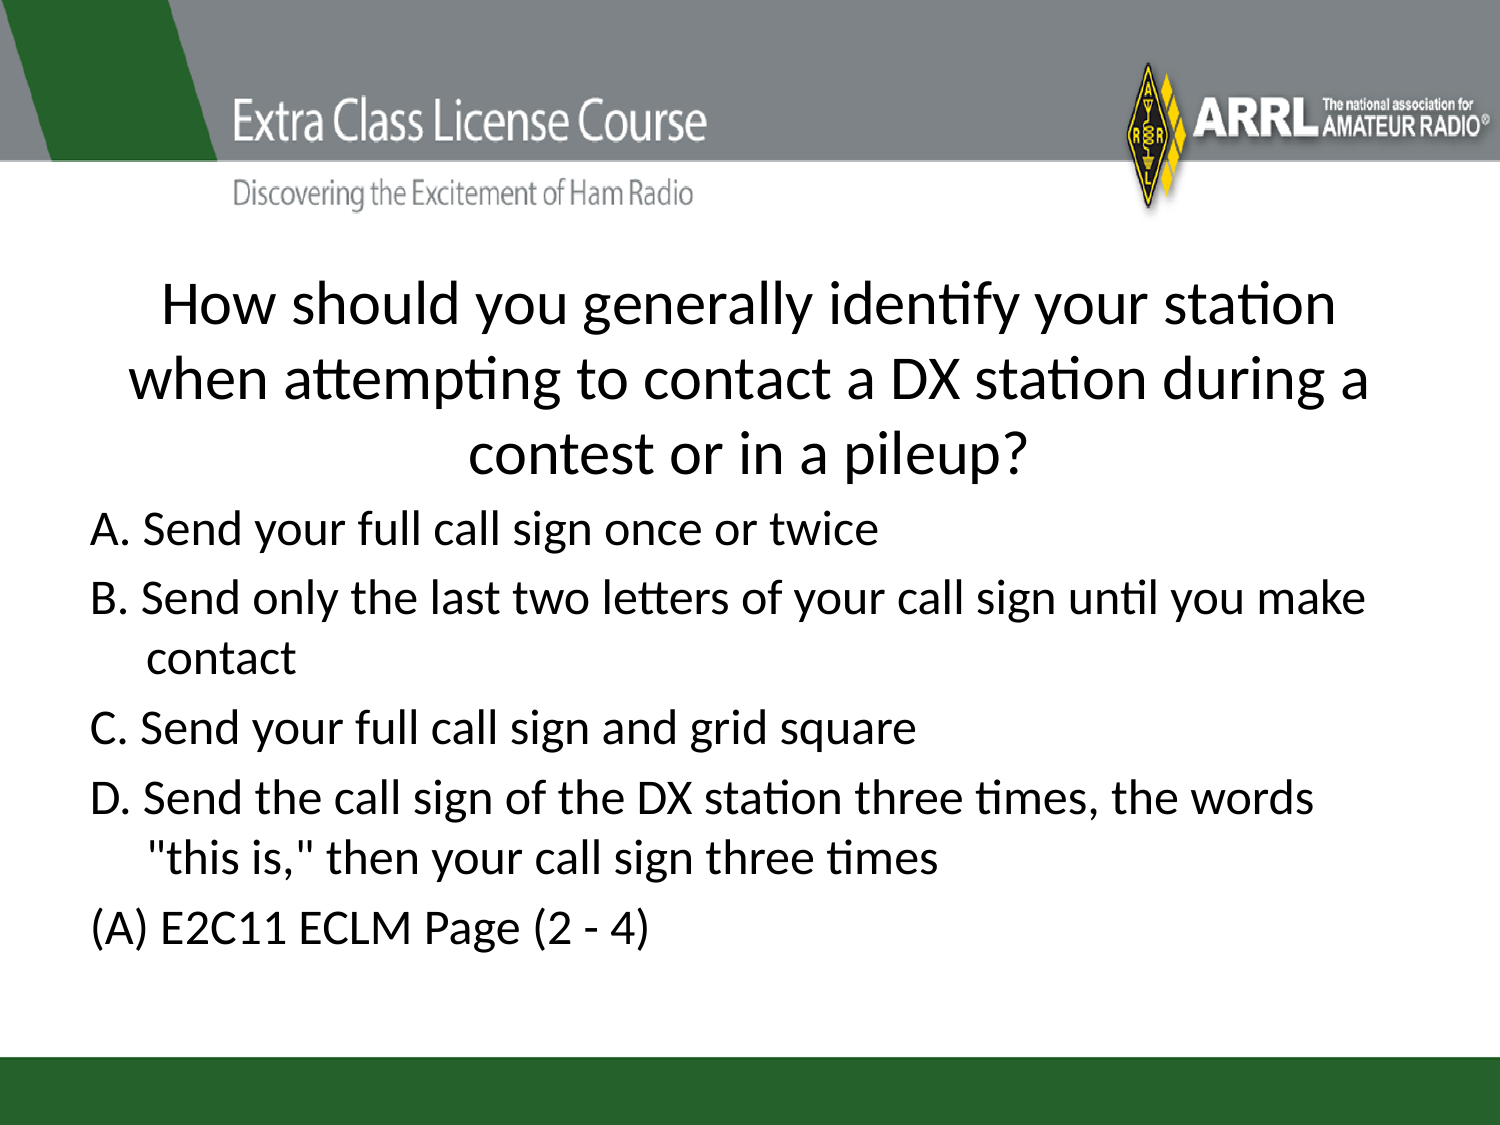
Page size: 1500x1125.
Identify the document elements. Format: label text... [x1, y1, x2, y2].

title How should you generally identify your station when attempting to contact a DX station during a contest or in a pileup? [75, 254, 1425, 435]
picture [0, 0, 1500, 1125]
list A. Send your full call sign once or twice B. Send only the last two letters of your call sign until you make contact C. Send your full call sign and grid square D. Send the call sign of the DX station three times, the words "this is," then your call sign three times (A) E2C11 ECLM Page (2 - 4) [75, 487, 1425, 1005]
